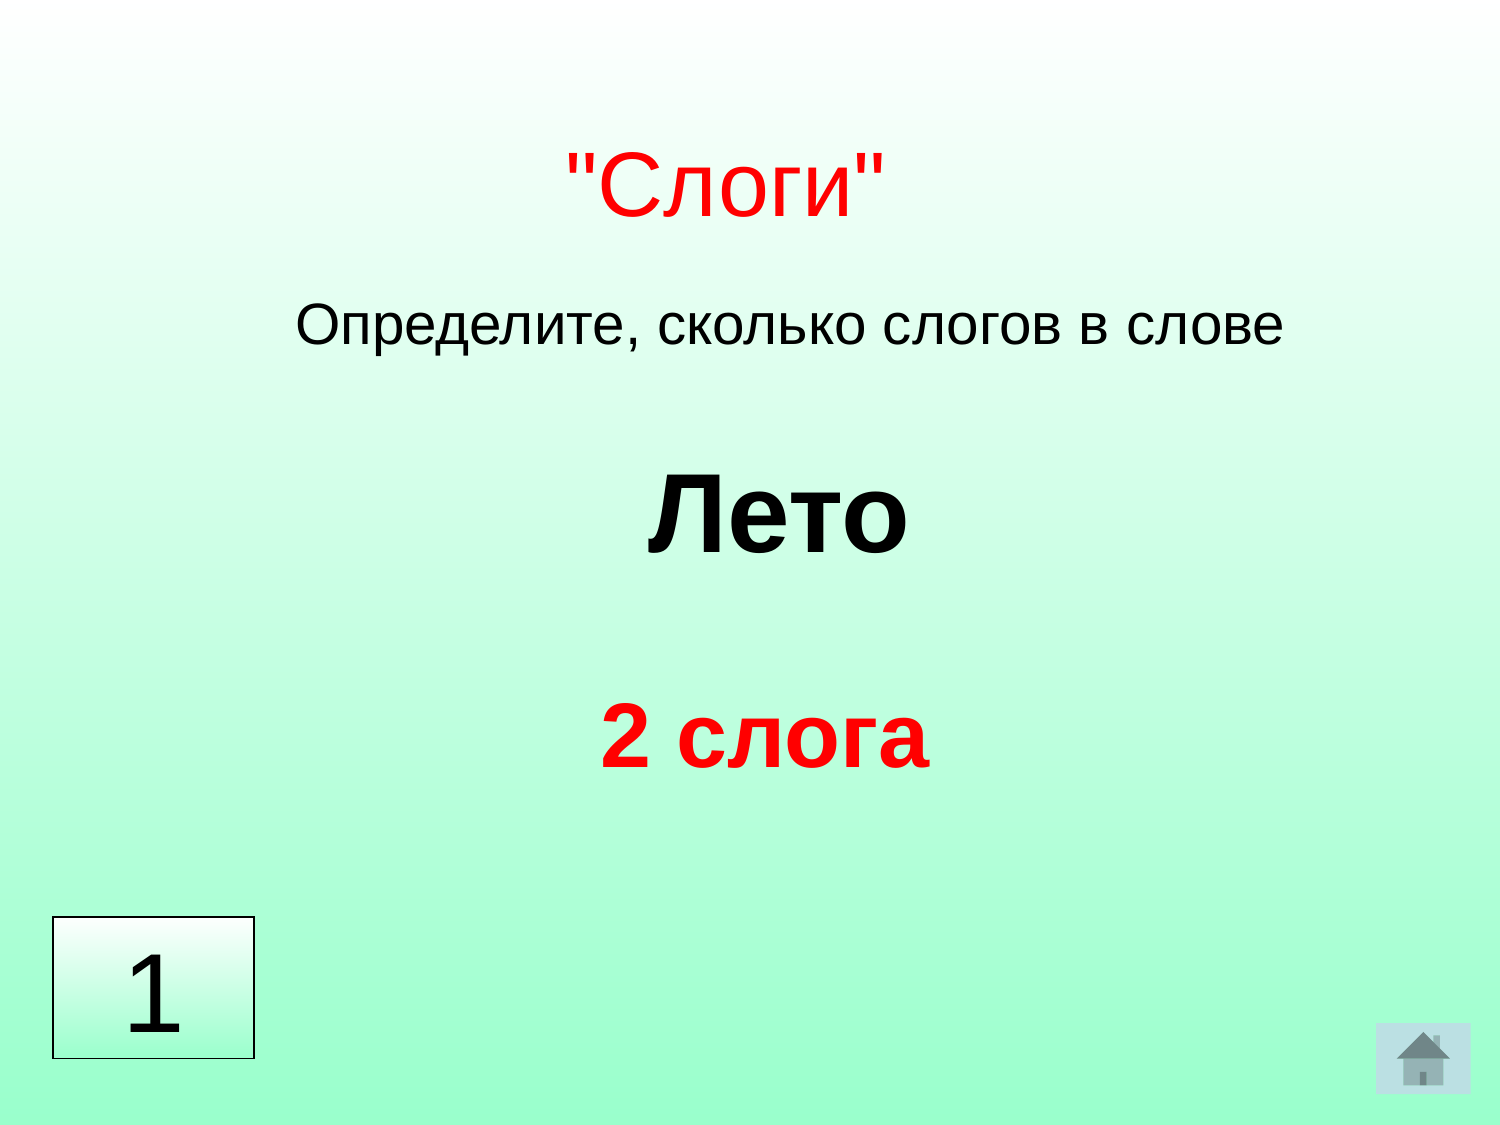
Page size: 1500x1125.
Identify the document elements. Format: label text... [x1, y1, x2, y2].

text_box [1376, 1023, 1471, 1095]
text_box Определите, сколько слогов в слове [280, 278, 1302, 364]
text_box 1 [53, 916, 254, 1059]
text_box "Слоги" [492, 117, 960, 242]
text_box 2 слога [585, 668, 946, 794]
text_box Лето [633, 432, 926, 583]
